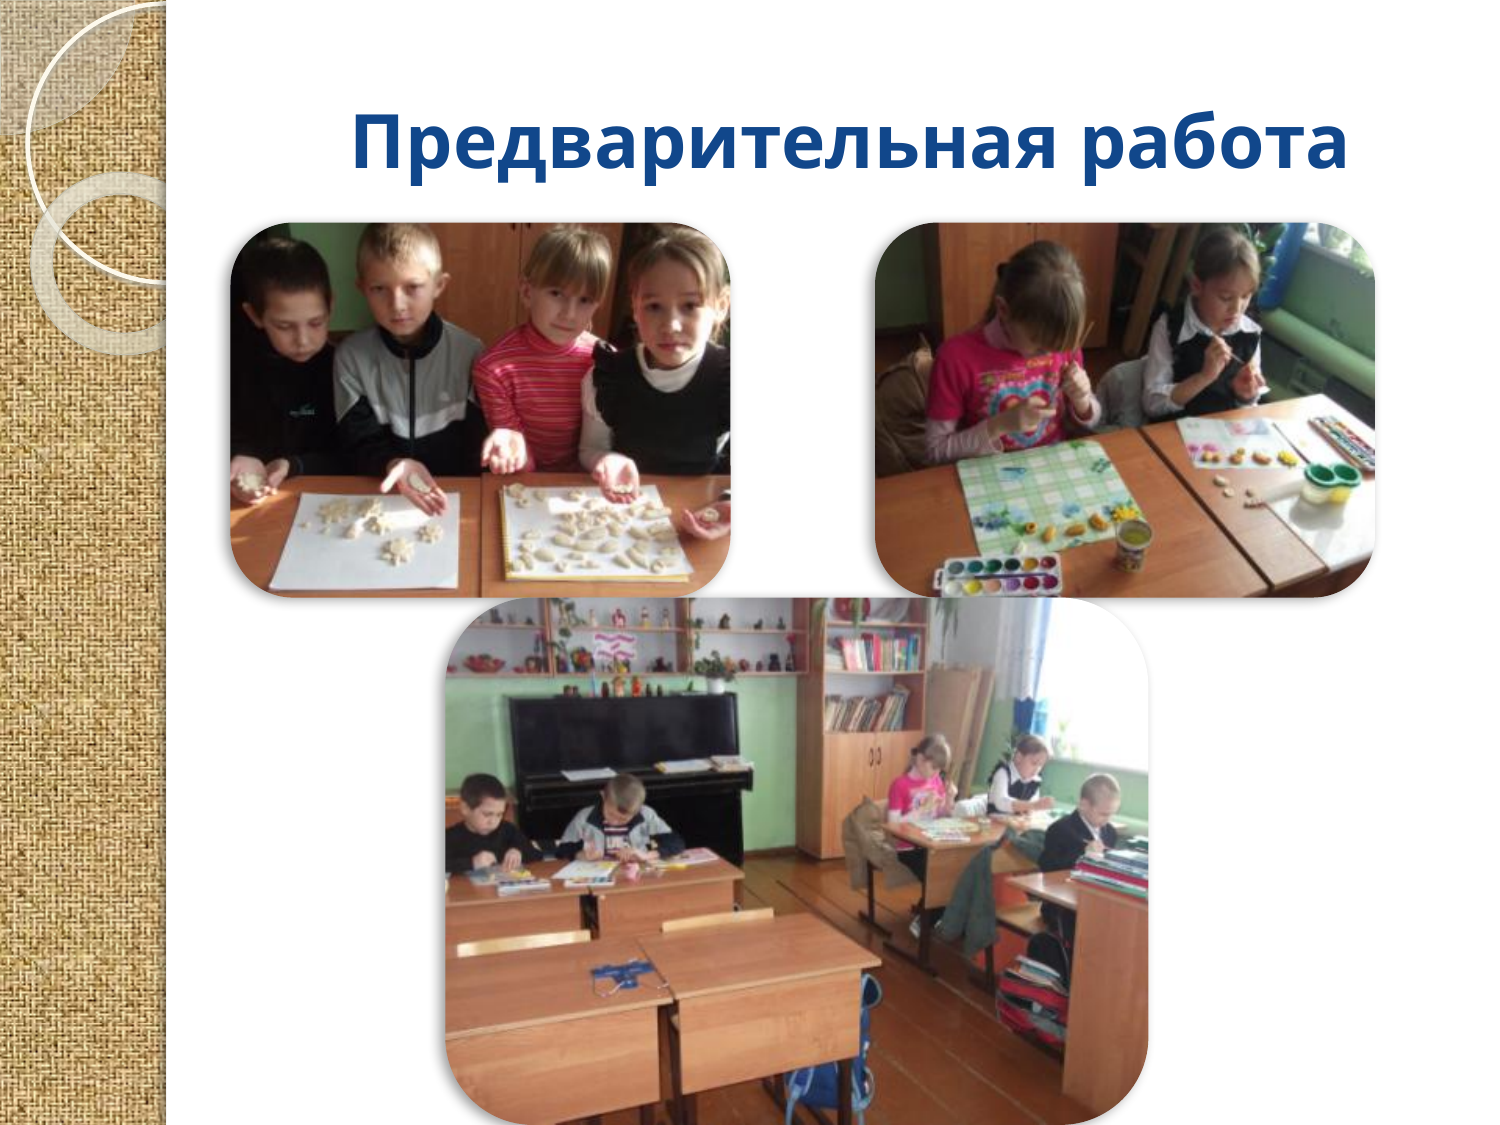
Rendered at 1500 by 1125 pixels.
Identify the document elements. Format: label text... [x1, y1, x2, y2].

picture [32, 13, 160, 207]
picture [445, 222, 1376, 1125]
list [230, 222, 731, 598]
picture [0, 134, 166, 1125]
picture [62, 195, 160, 280]
picture [136, 0, 163, 4]
picture [53, 241, 160, 332]
title Предварительная работа [235, 45, 1466, 233]
